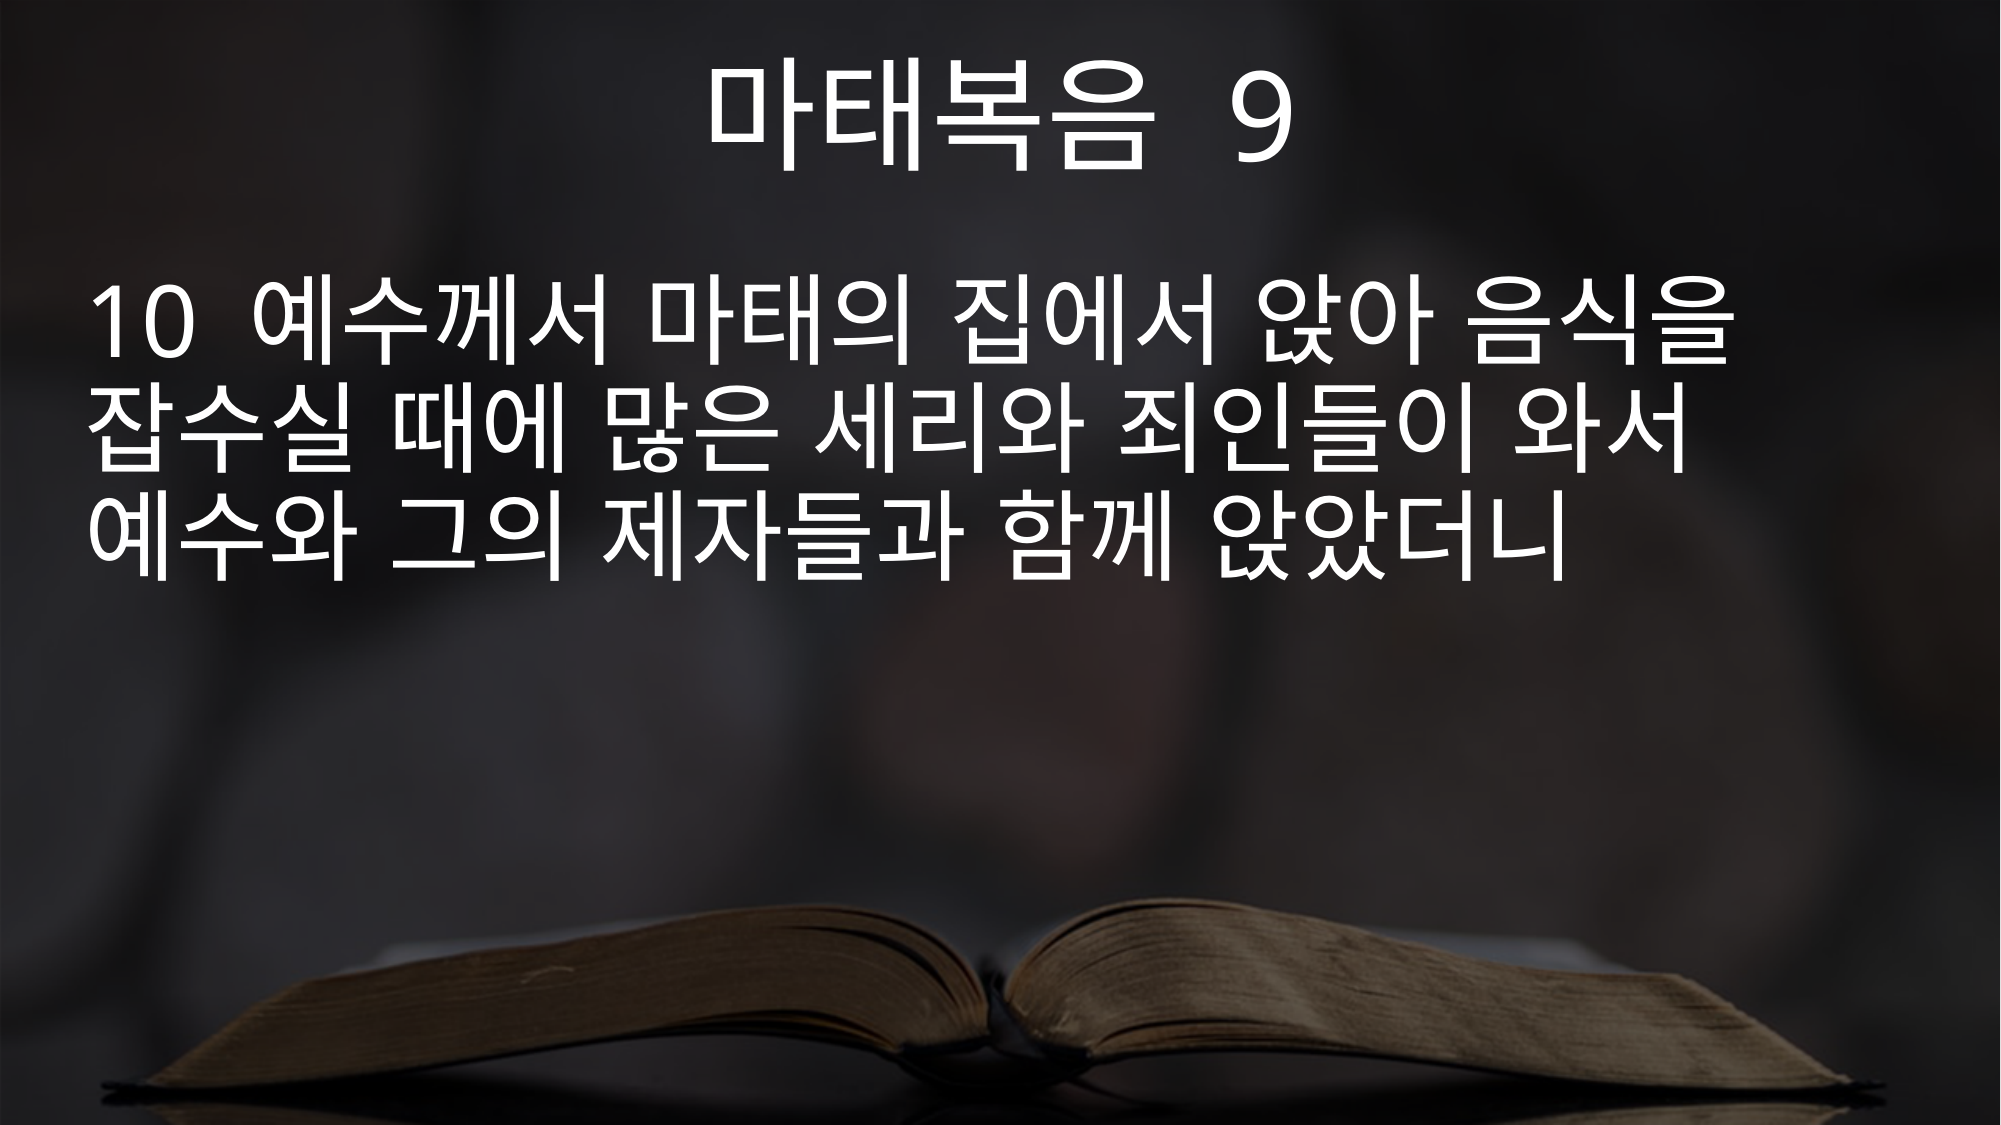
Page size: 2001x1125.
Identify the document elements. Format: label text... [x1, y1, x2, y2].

list 10 예수께서 마태의 집에서 앉아 음식을 잡수실 때에 많은 세리와 죄인들이 와서 예수와 그의 제자들과 함께 앉았더니 [69, 263, 1953, 423]
picture [0, 0, 2001, 1125]
footer 마태복음 9 [0, 32, 2000, 192]
